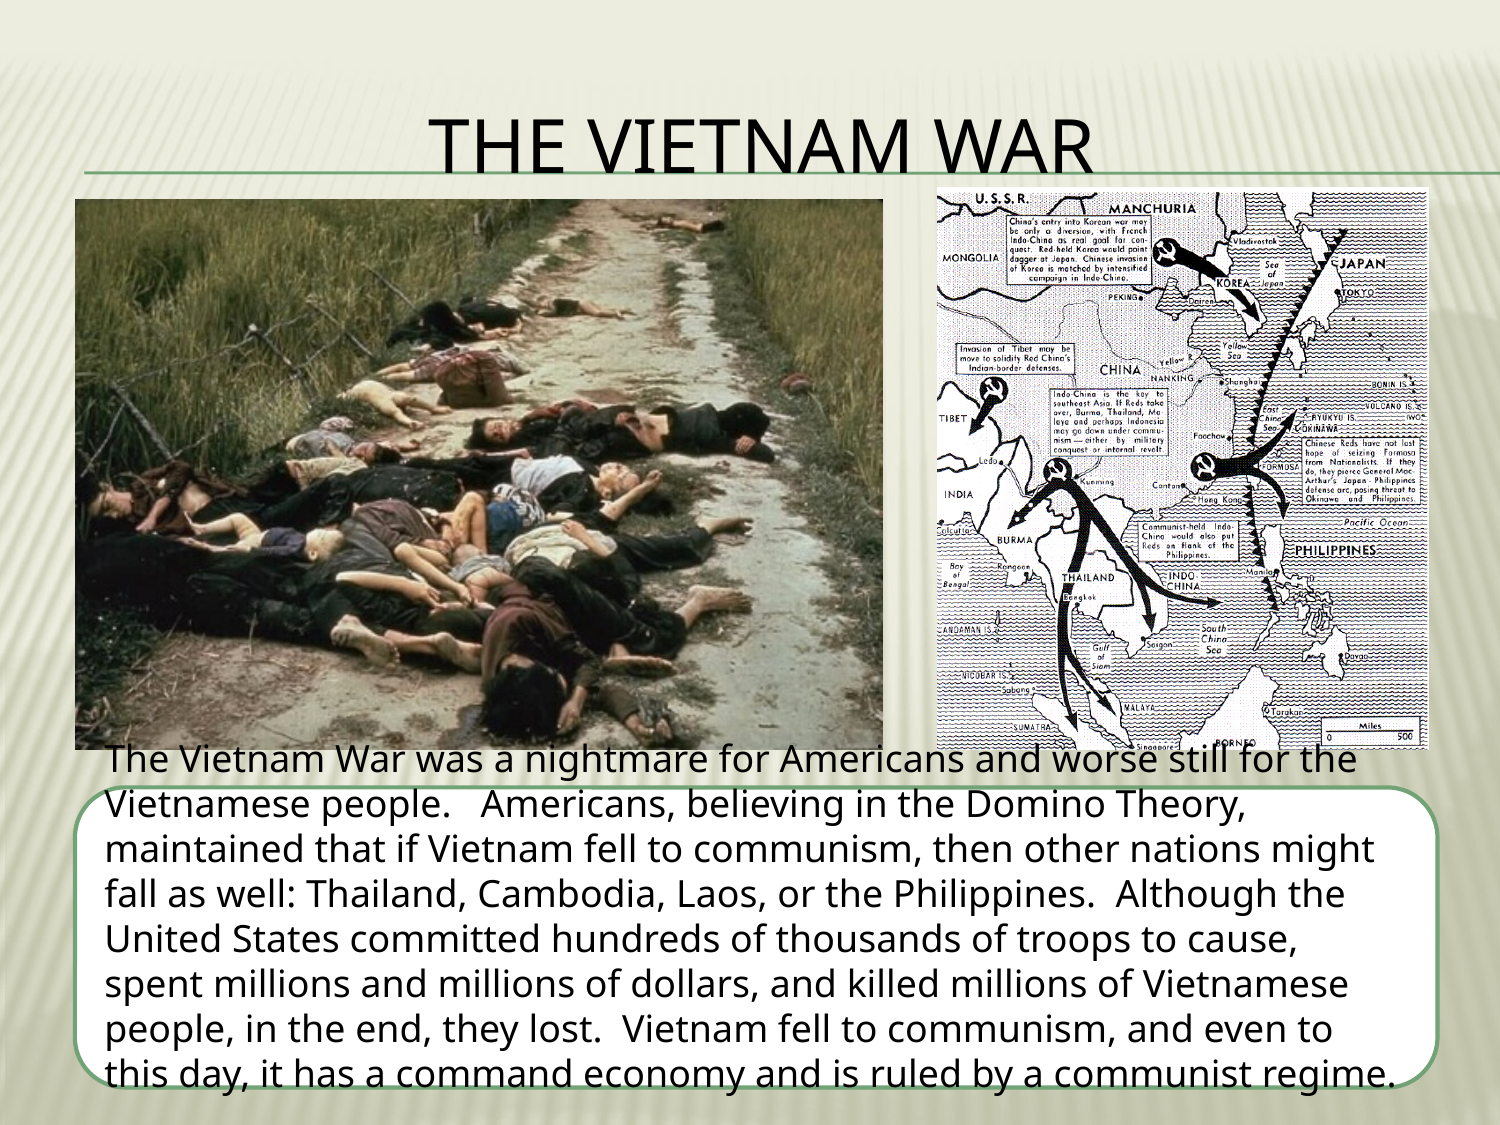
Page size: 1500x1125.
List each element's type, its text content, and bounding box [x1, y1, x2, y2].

text_box The Vietnam War was a nightmare for Americans and worse still for the Vietnamese people. Americans, believing in the Domino Theory, maintained that if Vietnam fell to communism, then other nations might fall as well: Thailand, Cambodia, Laos, or the Philippines. Although the United States committed hundreds of thousands of troops to cause, spent millions and millions of dollars, and killed millions of Vietnamese people, in the end, they lost. Vietnam fell to communism, and even to this day, it has a command economy and is ruled by a communist regime. [72, 785, 1440, 1090]
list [74, 199, 884, 751]
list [937, 187, 1429, 751]
title The Vietnam War [49, 75, 1475, 213]
